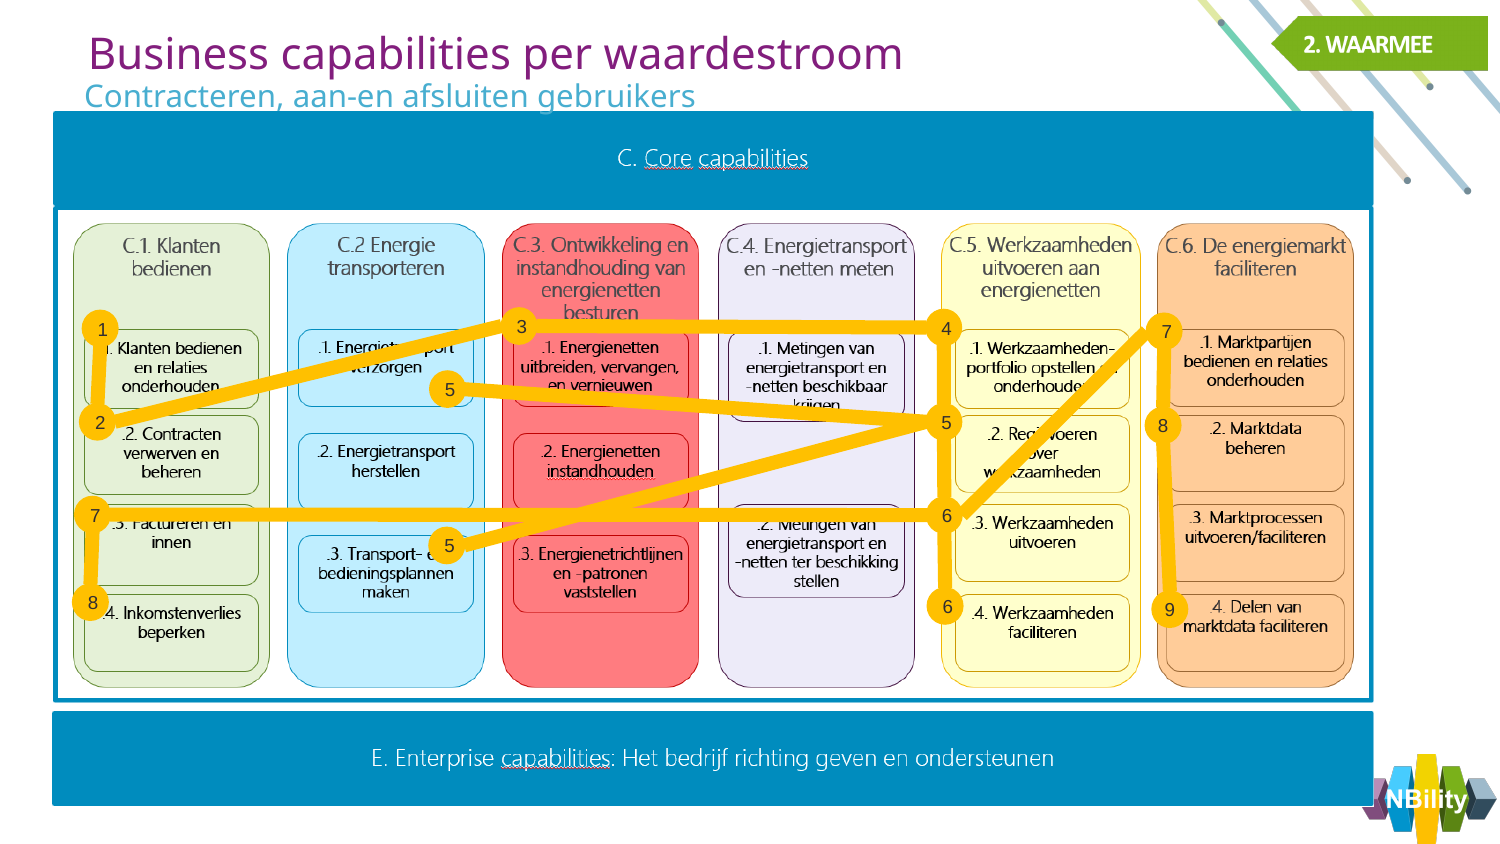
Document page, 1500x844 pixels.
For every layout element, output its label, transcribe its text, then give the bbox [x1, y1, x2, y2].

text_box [1163, 443, 1170, 592]
picture [1271, 16, 1488, 76]
picture [52, 754, 1499, 844]
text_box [461, 388, 927, 422]
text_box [114, 325, 502, 422]
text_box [97, 346, 101, 404]
table_header ..1. Strategische risico's inventariseren en bewaken [0, 0, 1500, 844]
picture [59, 211, 1368, 697]
text_box Business capabilities per waardestroom [87, 20, 1181, 68]
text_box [464, 421, 927, 546]
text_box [960, 331, 1147, 515]
text_box Contracteren, aan-en afsluiten gebruikers [84, 68, 1217, 103]
picture [52, 702, 1374, 711]
